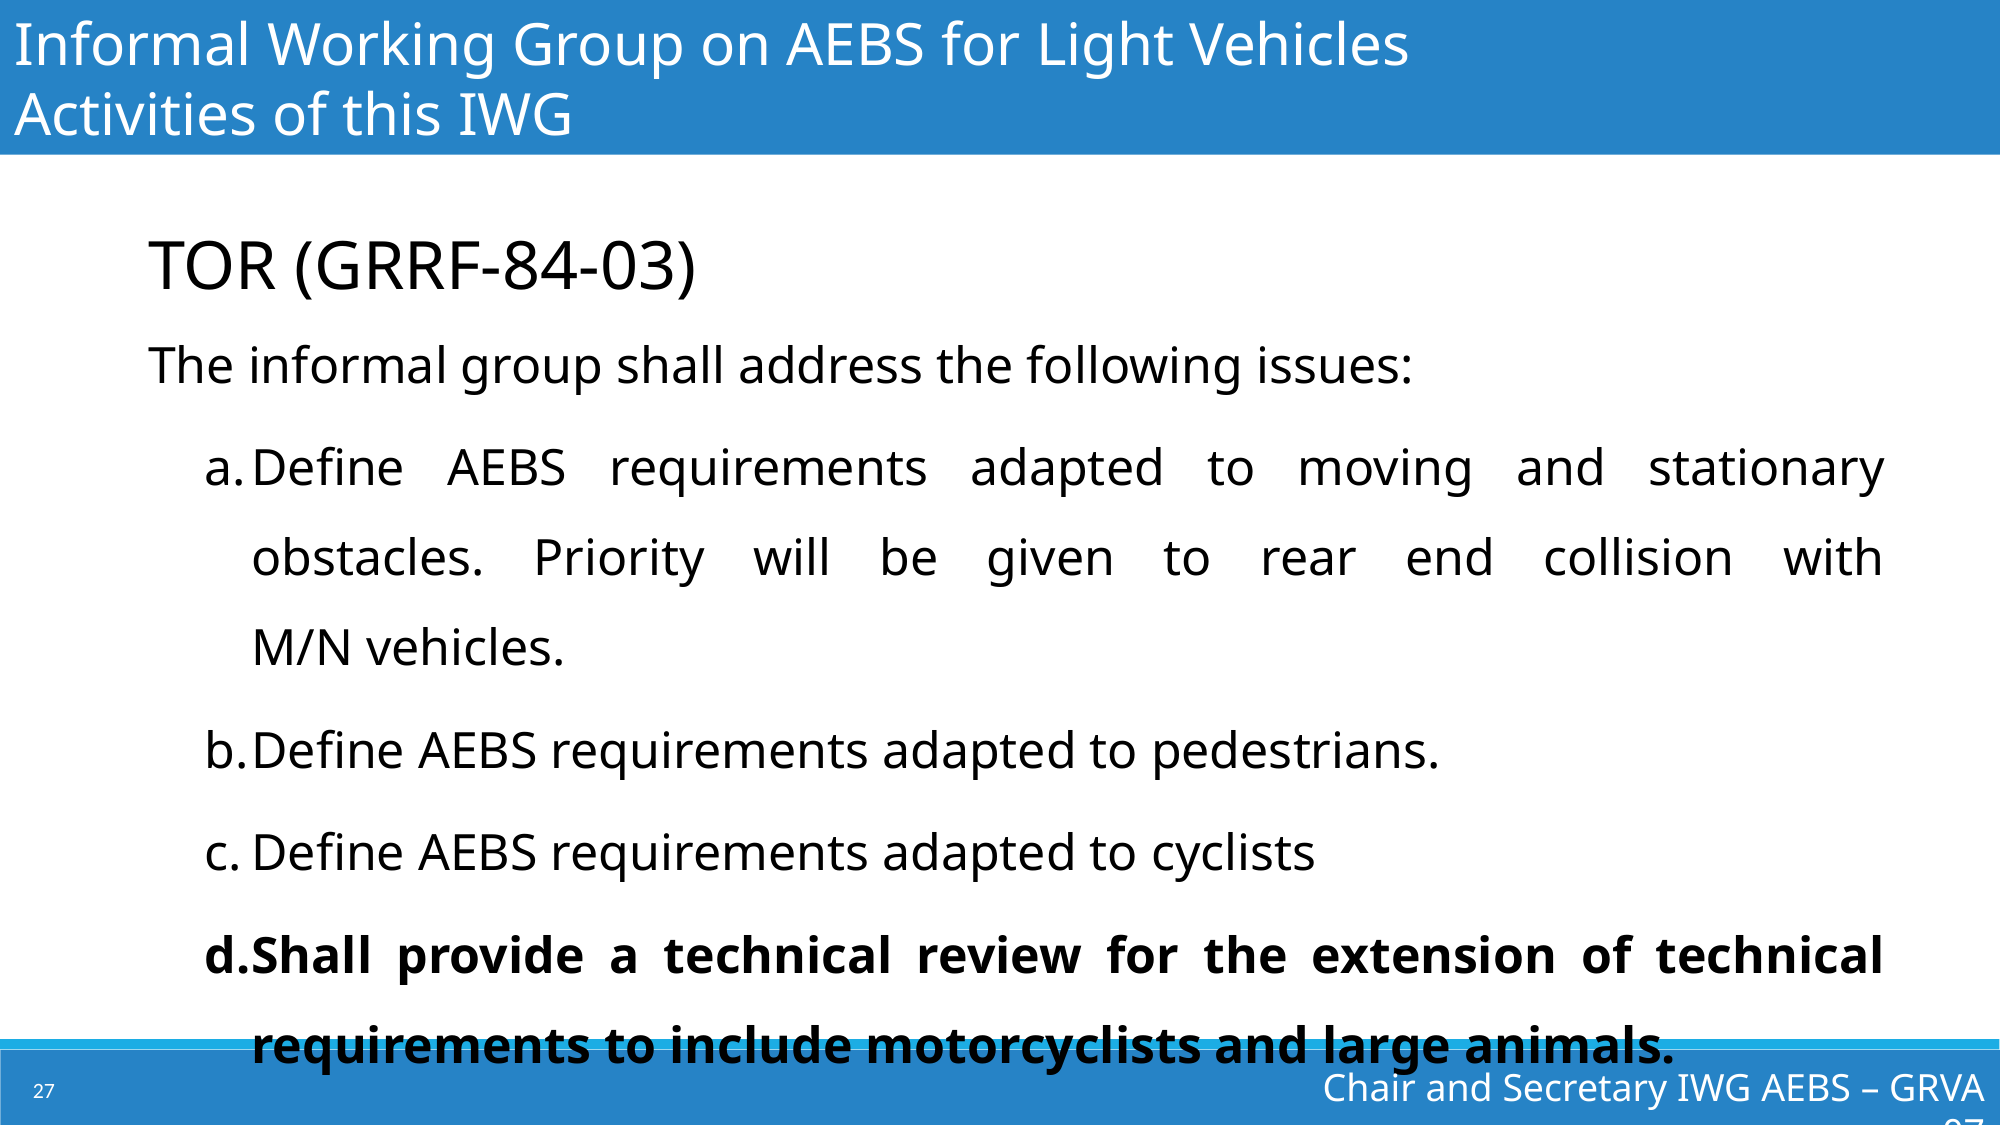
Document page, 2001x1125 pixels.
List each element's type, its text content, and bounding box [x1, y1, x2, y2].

slide_number 27 [0, 1059, 70, 1120]
text_box Informal Working Group on AEBS for Light Vehicles Activities of this IWG [0, 0, 2000, 155]
text_box Chair and Secretary IWG AEBS – GRVA 07 [1263, 1056, 2000, 1125]
text_box TOR (GRRF-84-03) The informal group shall address the following issues: Define AEBS requirements adapted to moving and stationary obstacles. Priority will be given to rear end collision with M/N vehicles. Define AEBS requirements adapted to pedestrians. Define AEBS requirements adapted to cyclists Shall provide a technical review for the extension of technical requirements to include motorcyclists and large animals. [133, 175, 1900, 1081]
